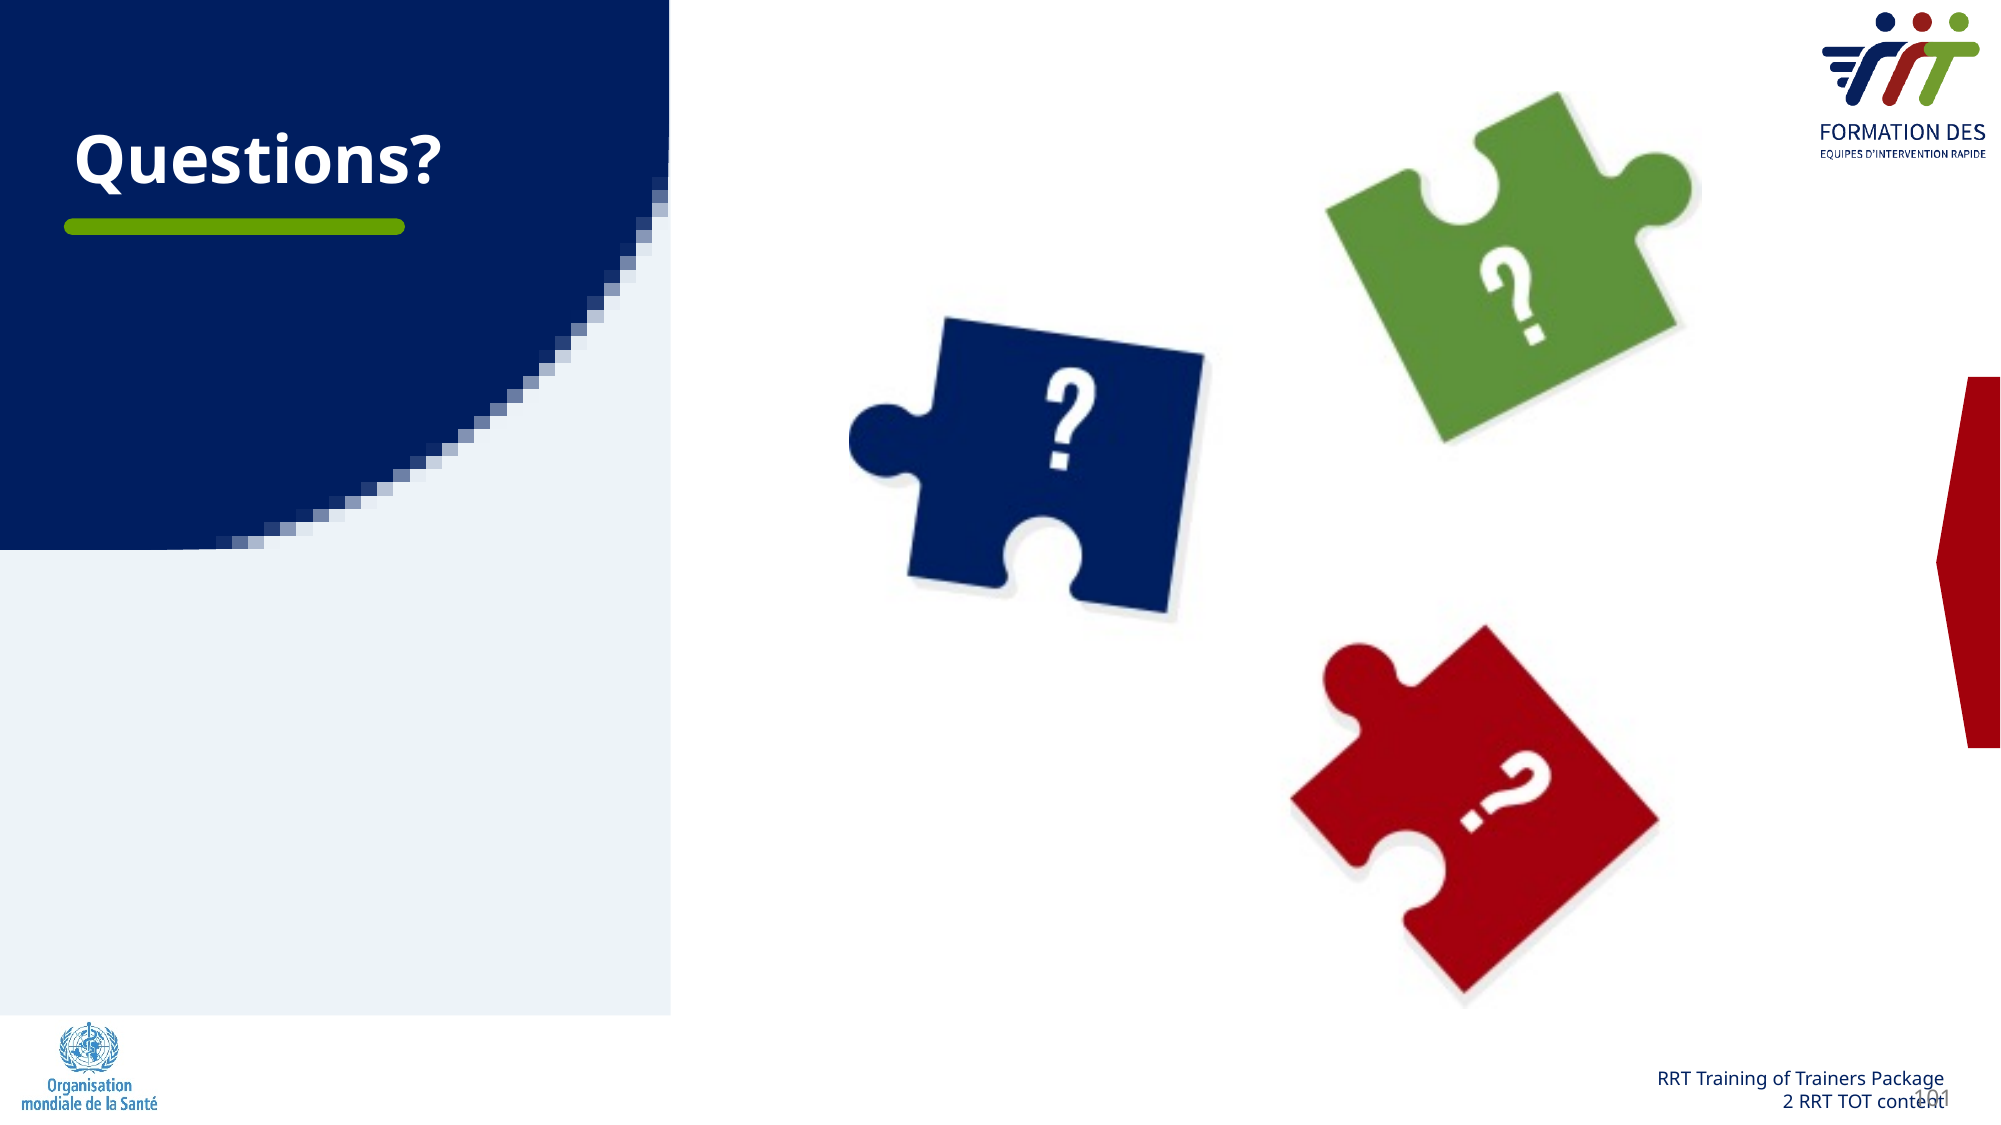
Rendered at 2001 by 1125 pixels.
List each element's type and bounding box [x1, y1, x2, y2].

picture [20, 1020, 158, 1111]
picture [1820, 11, 1986, 160]
picture [0, 0, 670, 551]
picture [849, 90, 1702, 1009]
